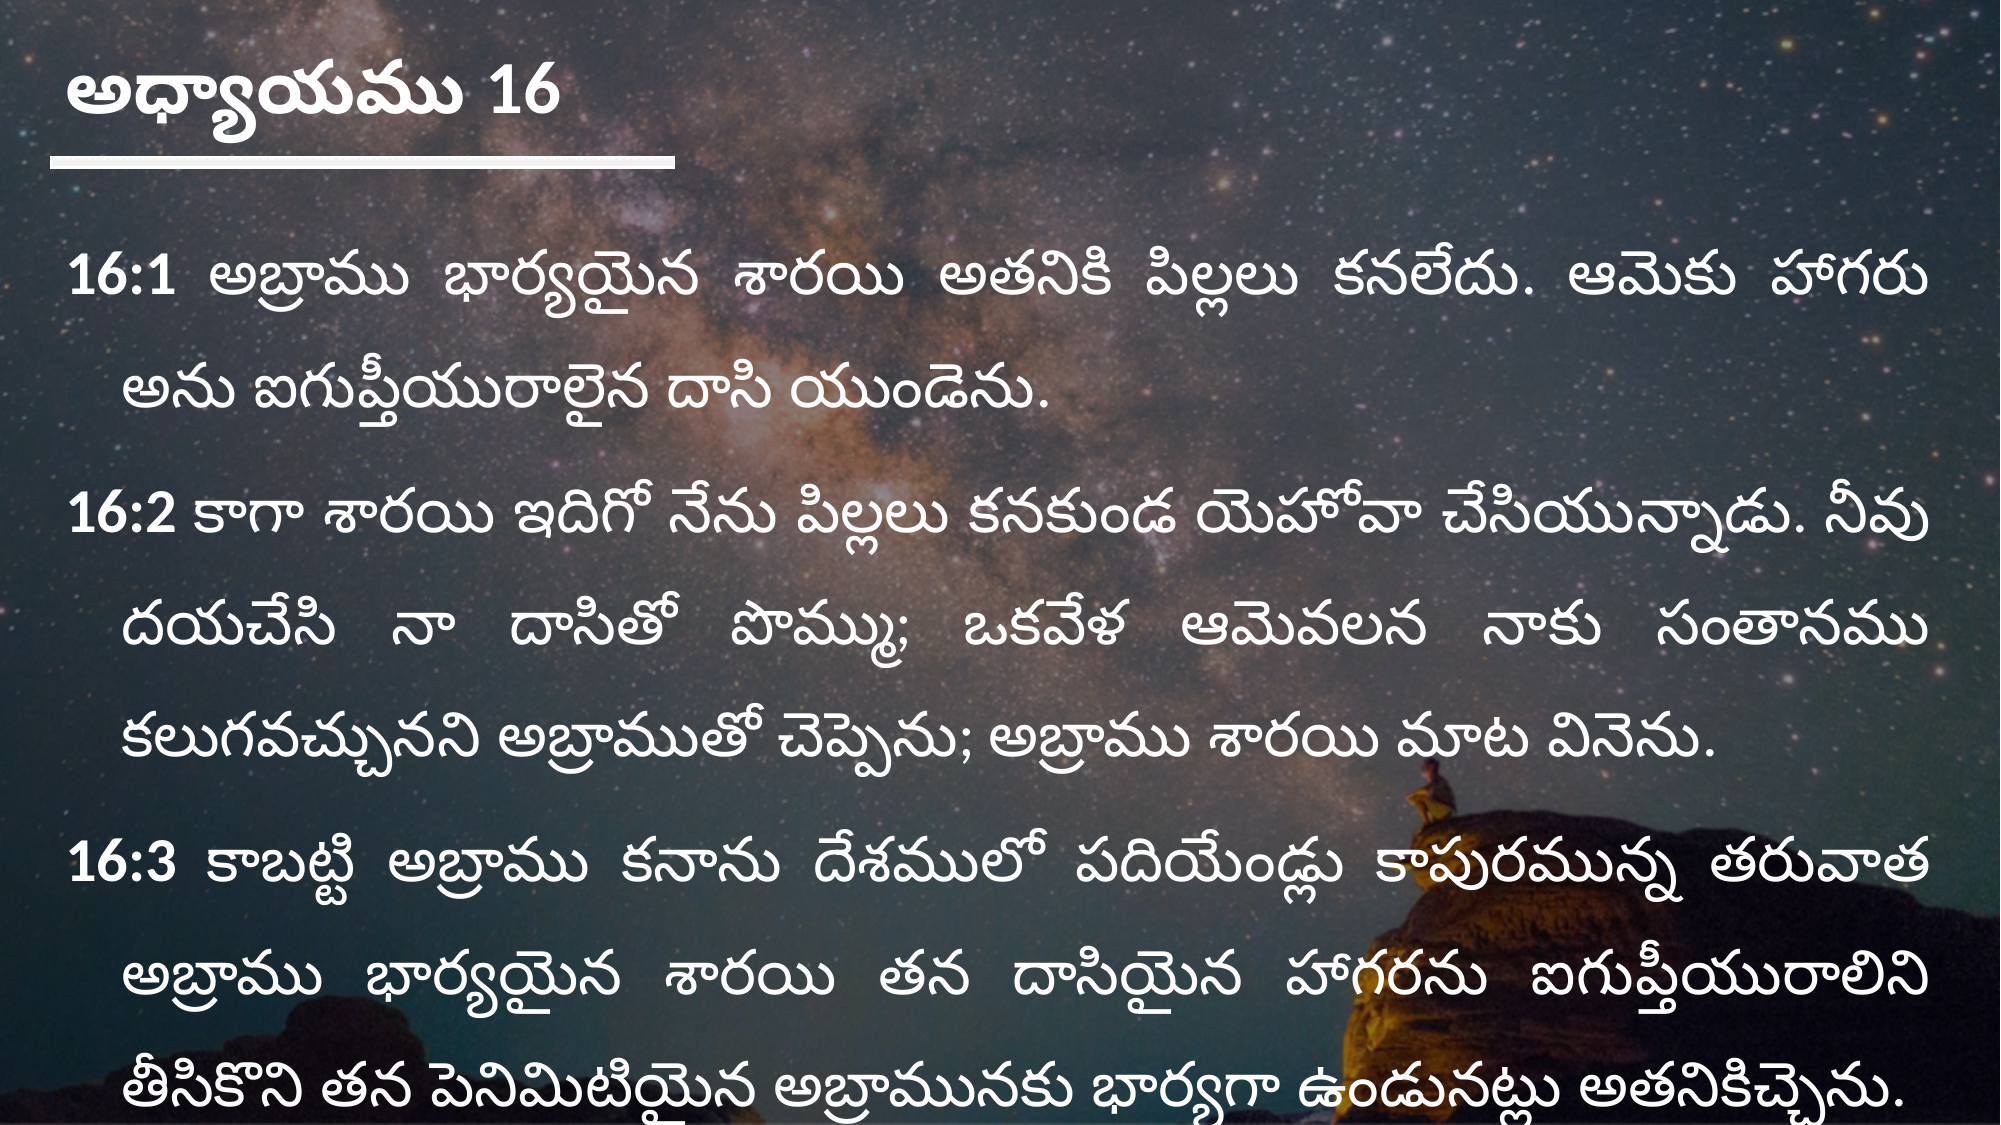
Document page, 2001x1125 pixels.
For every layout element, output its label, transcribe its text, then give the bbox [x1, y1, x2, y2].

picture [0, 0, 2000, 1125]
list 16:1 అబ్రాము భార్యయైన శారయి అతనికి పిల్లలు కనలేదు. ఆమెకు హాగరు అను ఐగుప్తీయురాలైన దాసి యుండెను. 16:2 కాగా శారయి ఇదిగో నేను పిల్లలు కనకుండ యెహోవా చేసియున్నాడు. నీవు దయచేసి నా దాసితో పొమ్ము; ఒకవేళ ఆమెవలన నాకు సంతానము కలుగవచ్చునని అబ్రాముతో చెప్పెను; అబ్రాము శారయి మాట వినెను. 16:3 కాబట్టి అబ్రాము కనాను దేశములో పదియేండ్లు కాపురమున్న తరువాత అబ్రాము భార్యయైన శారయి తన దాసియైన హాగరను ఐగుప్తీయురాలిని తీసికొని తన పెనిమిటియైన అబ్రామునకు భార్యగా ఉండునట్లు అతనికిచ్చెను. [50, 187, 1946, 1063]
title అధ్యాయము 16 [50, 0, 1925, 167]
